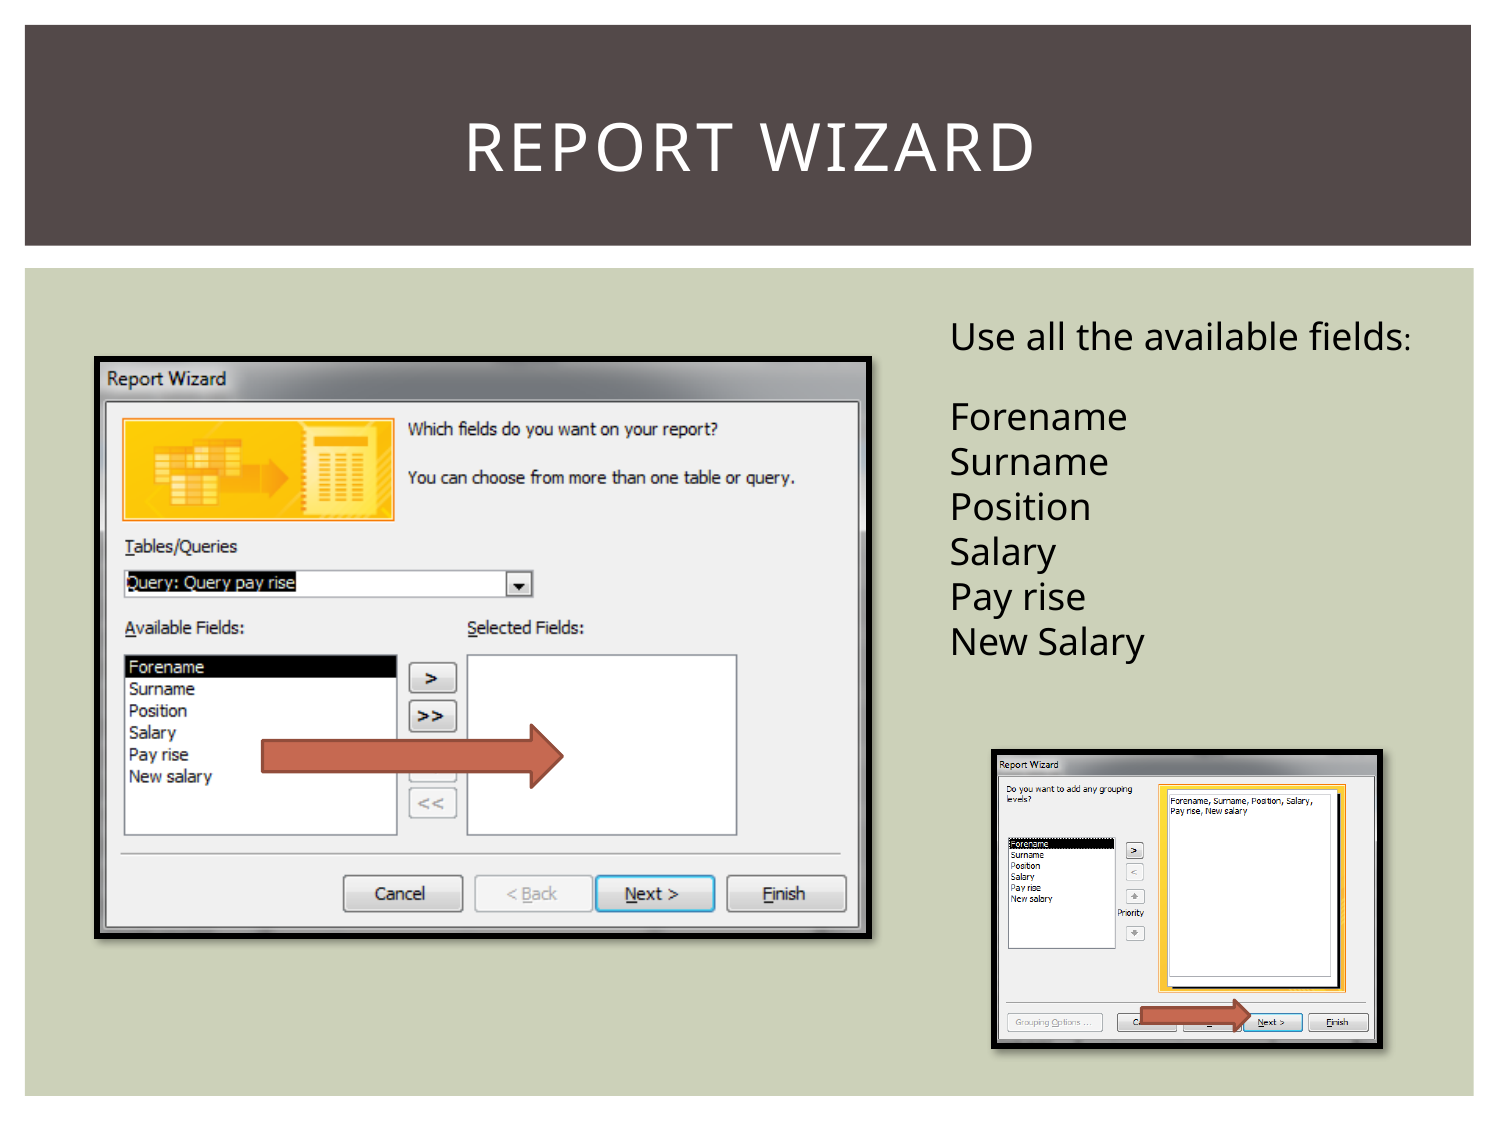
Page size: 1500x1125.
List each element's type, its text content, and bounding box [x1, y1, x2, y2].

picture [99, 362, 866, 934]
title report wizard [62, 58, 1438, 232]
picture [996, 754, 1377, 1043]
text_box Use all the available fields: Forename Surname Position Salary Pay rise New Salary [934, 305, 1427, 716]
